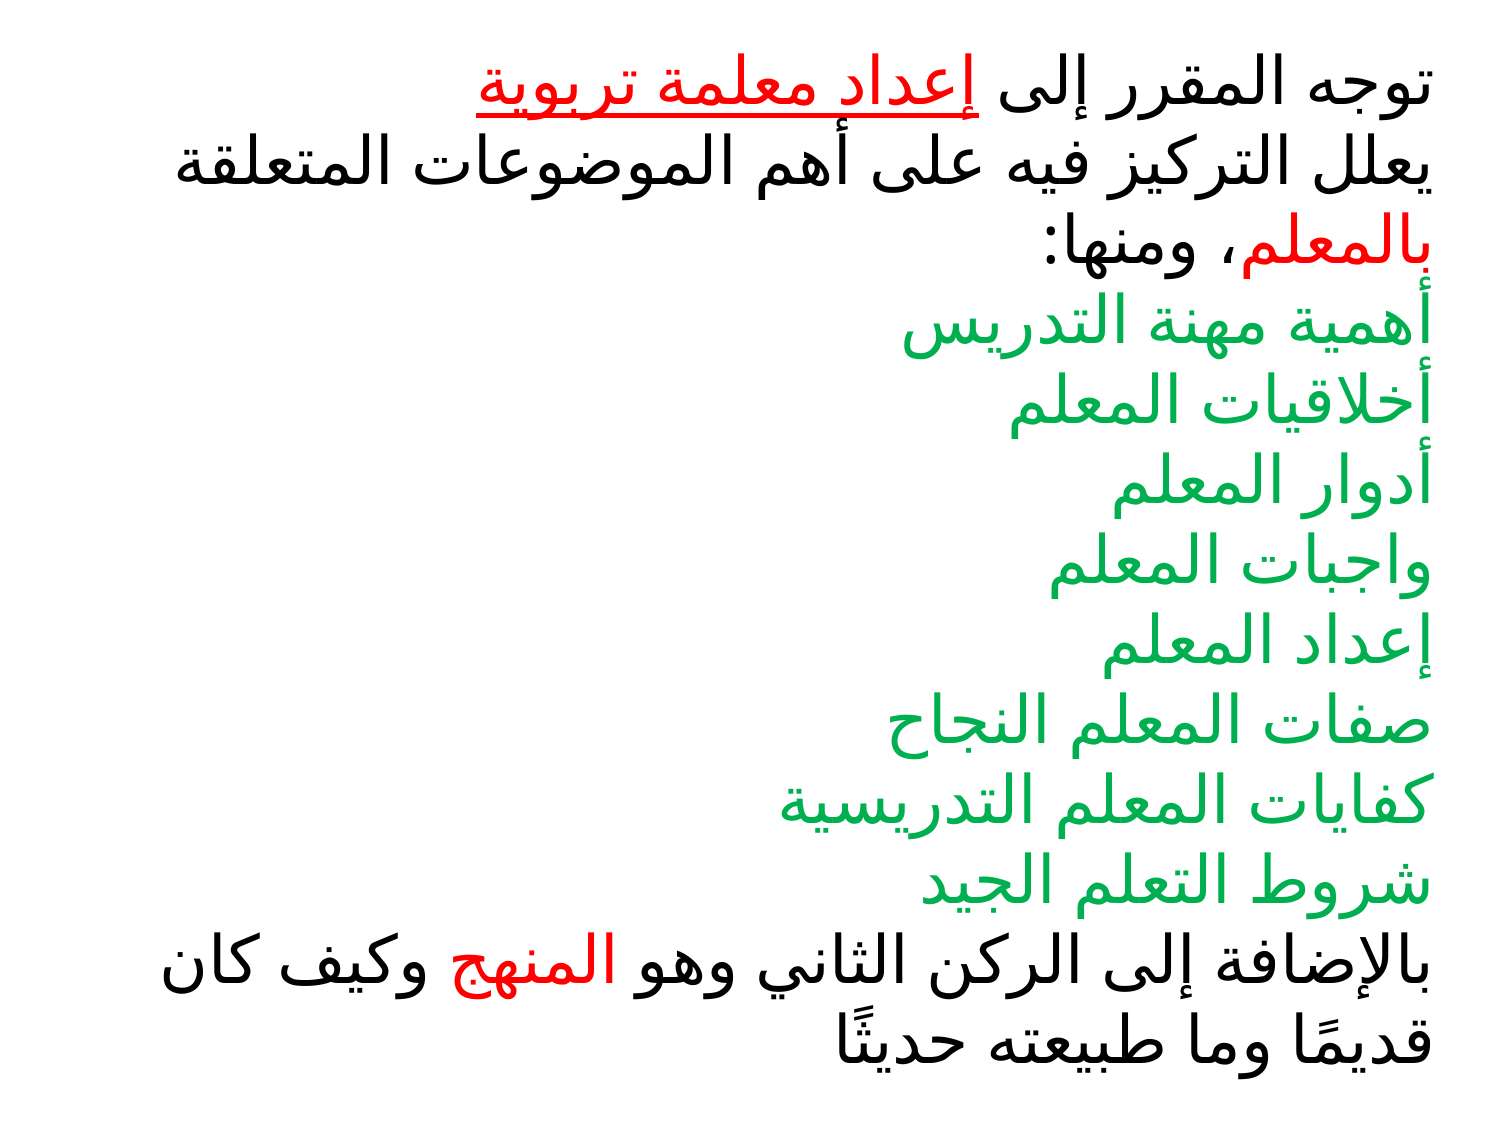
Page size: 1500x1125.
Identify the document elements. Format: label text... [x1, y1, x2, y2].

title توجه المقرر إلى إعداد معلمة تربوية يعلل التركيز فيه على أهم الموضوعات المتعلقة بالمعلم، ومنها: أهمية مهنة التدريس أخلاقيات المعلم أدوار المعلم واجبات المعلم إعداد المعلم صفات المعلم النجاح كفايات المعلم التدريسية شروط التعلم الجيد بالإضافة إلى الركن الثاني وهو المنهج وكيف كان قديمًا وما طبيعته حديثًا [100, 503, 1451, 691]
